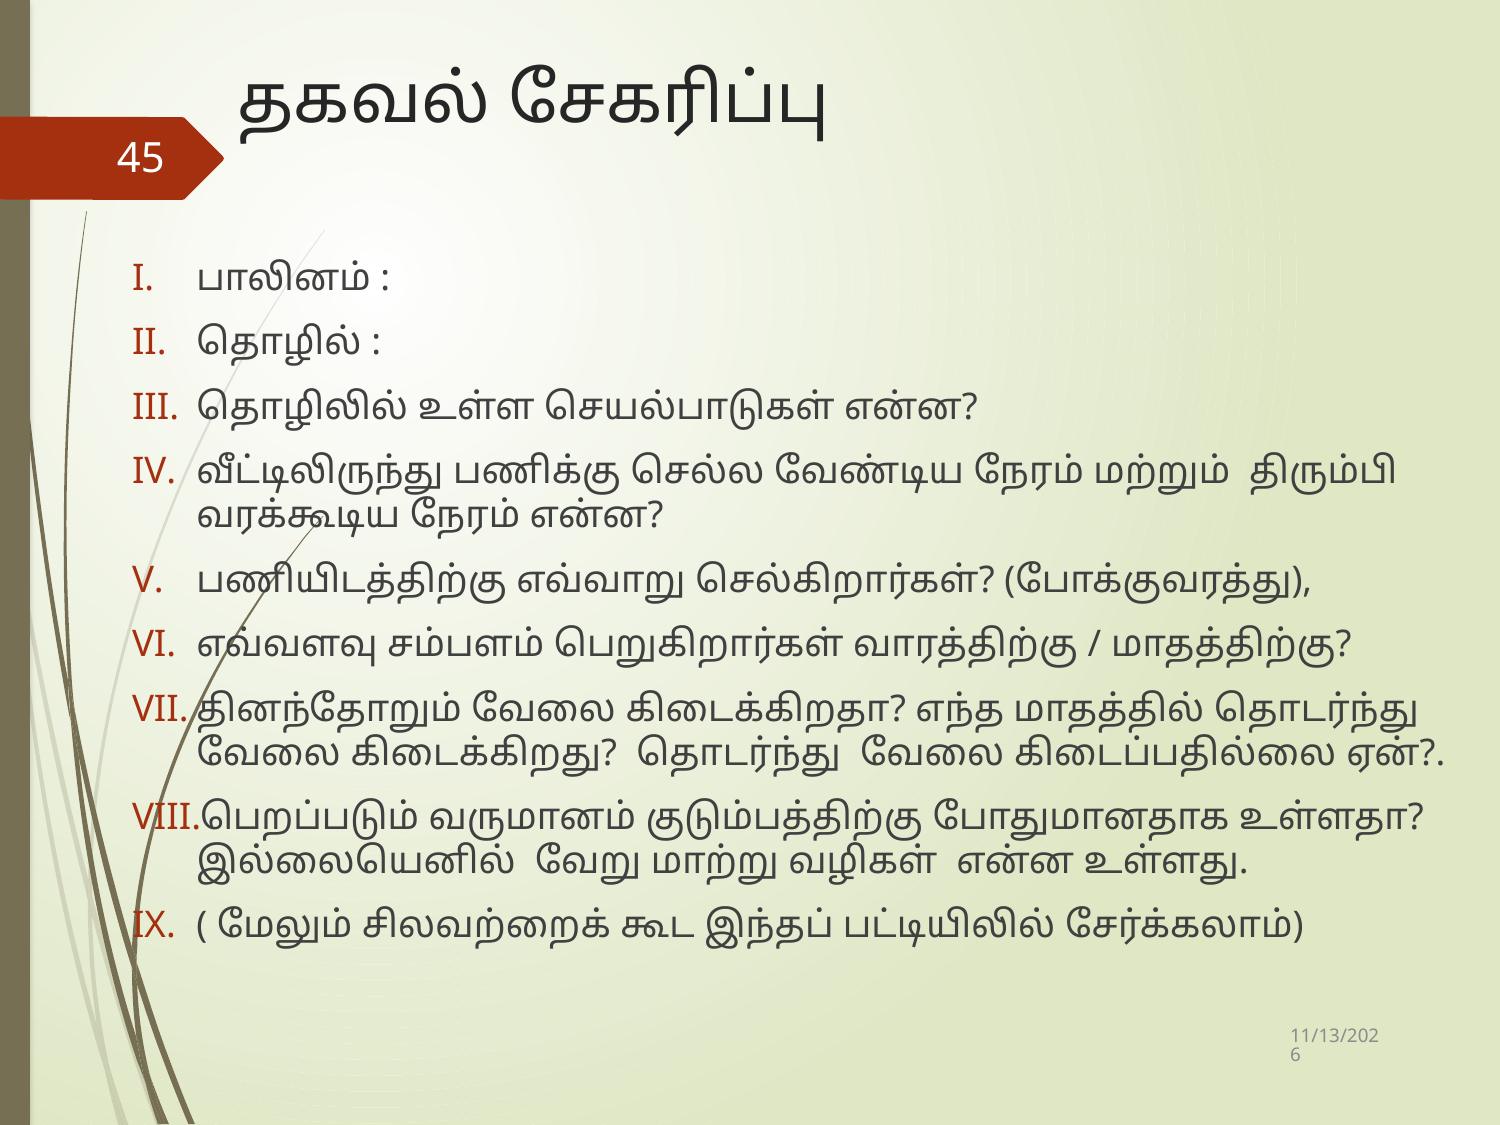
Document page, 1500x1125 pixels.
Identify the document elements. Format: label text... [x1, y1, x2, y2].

list பாலினம் : தொழில் : தொழிலில் உள்ள செயல்பாடுகள் என்ன? வீட்டிலிருந்து பணிக்கு செல்ல வேண்டிய நேரம் மற்றும் திரும்பி வரக்கூடிய நேரம் என்ன? பணியிடத்திற்கு எவ்வாறு செல்கிறார்கள்? (போக்குவரத்து), எவ்வளவு சம்பளம் பெறுகிறார்கள் வாரத்திற்கு / மாதத்திற்கு? தினந்தோறும் வேலை கிடைக்கிறதா? எந்த மாதத்தில் தொடர்ந்து வேலை கிடைக்கிறது? தொடர்ந்து வேலை கிடைப்பதில்லை ஏன்?. பெறப்படும் வருமானம் குடும்பத்திற்கு போதுமானதாக உள்ளதா? இல்லையெனில் வேறு மாற்று வழிகள் என்ன உள்ளது. ( மேலும் சிலவற்றைக் கூட இந்தப் பட்டியிலில் சேர்க்கலாம்) [117, 246, 1465, 1032]
title தகவல் சேகரிப்பு [222, 46, 1146, 144]
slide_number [1275, 1006, 1401, 1068]
slide_number 45 [83, 129, 180, 190]
